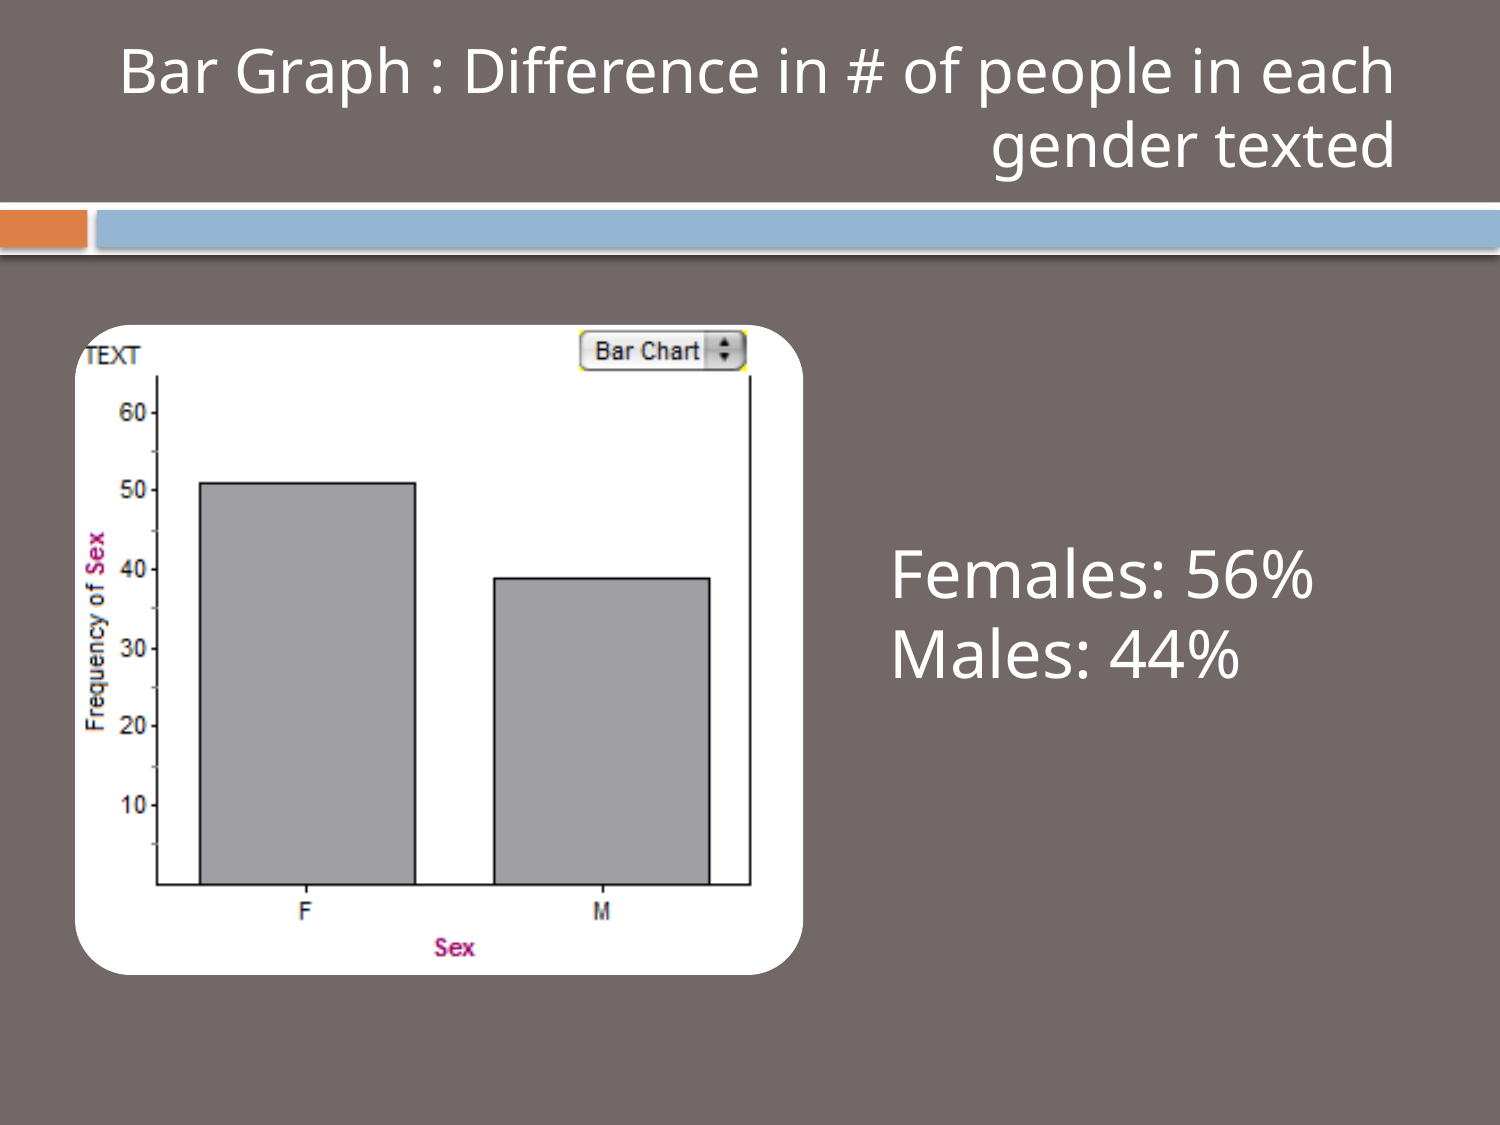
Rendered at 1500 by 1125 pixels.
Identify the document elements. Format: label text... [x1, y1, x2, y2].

title Bar Graph : Difference in # of people in each gender texted [75, 24, 1413, 188]
text_box Females: 56% Males: 44% [875, 524, 1350, 700]
picture [74, 324, 804, 976]
